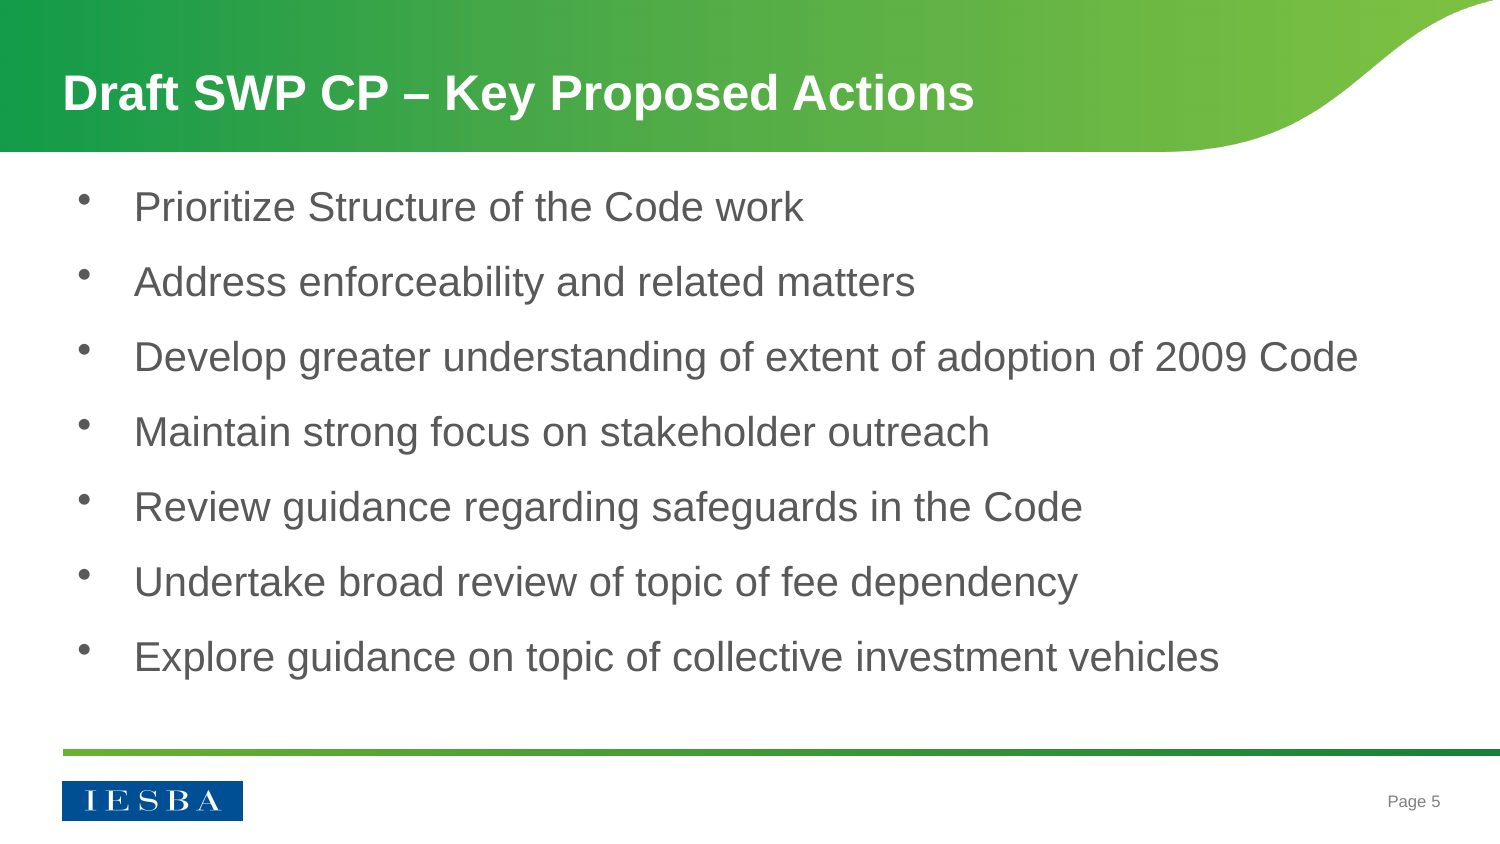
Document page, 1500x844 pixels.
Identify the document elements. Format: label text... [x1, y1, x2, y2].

title Draft SWP CP – Key Proposed Actions [62, 43, 1300, 138]
picture [0, 0, 1497, 152]
list Prioritize Structure of the Code work Address enforceability and related matters Develop greater understanding of extent of adoption of 2009 Code Maintain strong focus on stakeholder outreach Review guidance regarding safeguards in the Code Undertake broad review of topic of fee dependency Explore guidance on topic of collective investment vehicles [62, 171, 1500, 750]
picture [62, 781, 243, 821]
